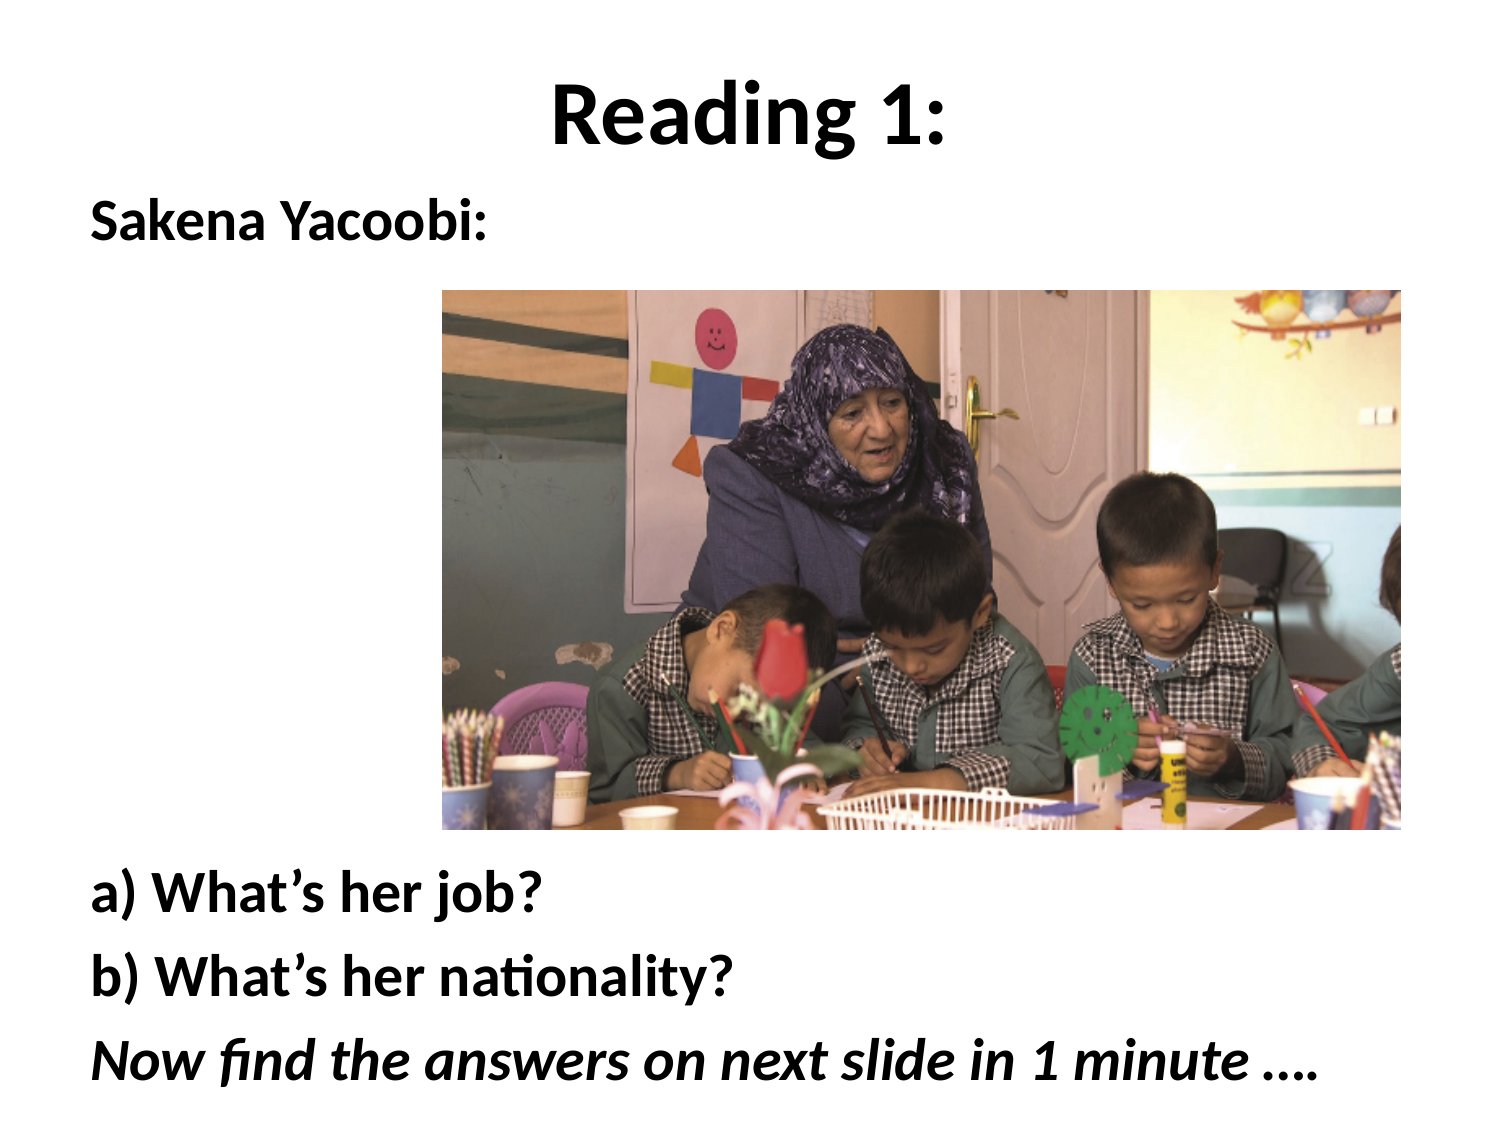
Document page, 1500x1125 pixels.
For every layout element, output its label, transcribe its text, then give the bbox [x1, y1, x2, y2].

list Sakena Yacoobi: a) What’s her job? b) What’s her nationality? Now find the answers on next slide in 1 minute …. [75, 172, 1425, 1106]
picture [442, 290, 1401, 830]
title Reading 1: [75, 30, 1425, 172]
